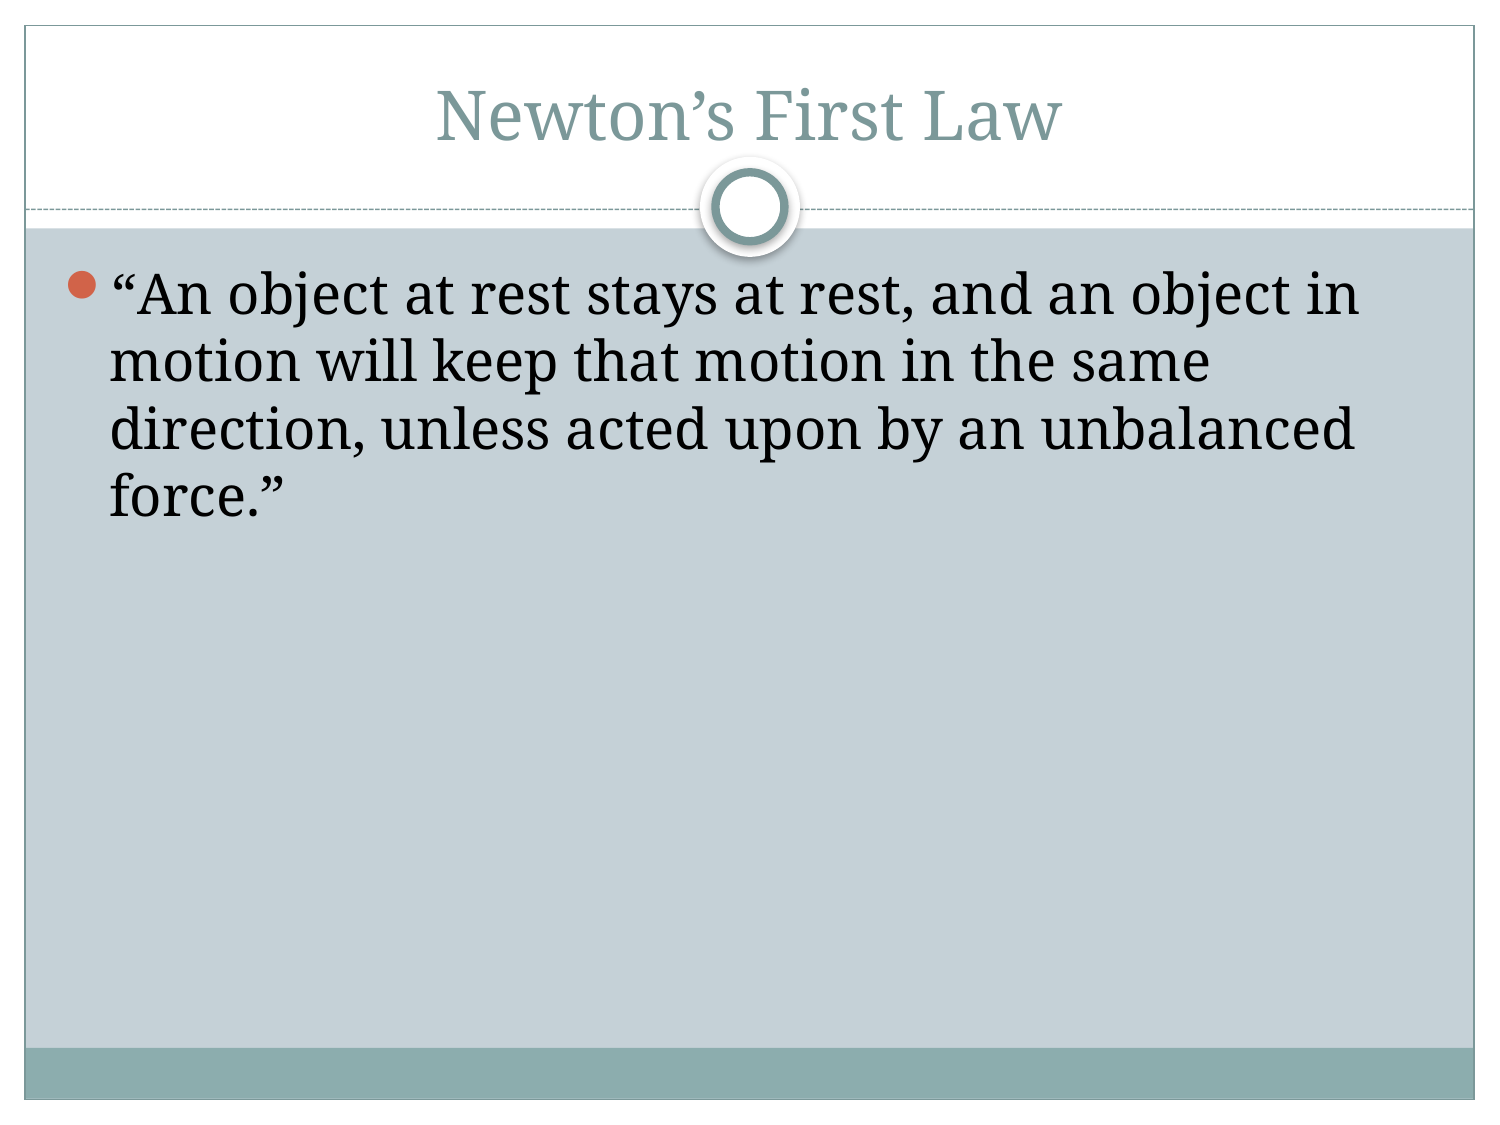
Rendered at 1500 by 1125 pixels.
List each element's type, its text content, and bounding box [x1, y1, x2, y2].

title Newton’s First Law [49, 37, 1450, 162]
list “An object at rest stays at rest, and an object in motion will keep that motion in the same direction, unless acted upon by an unbalanced force.” [49, 250, 1445, 1001]
